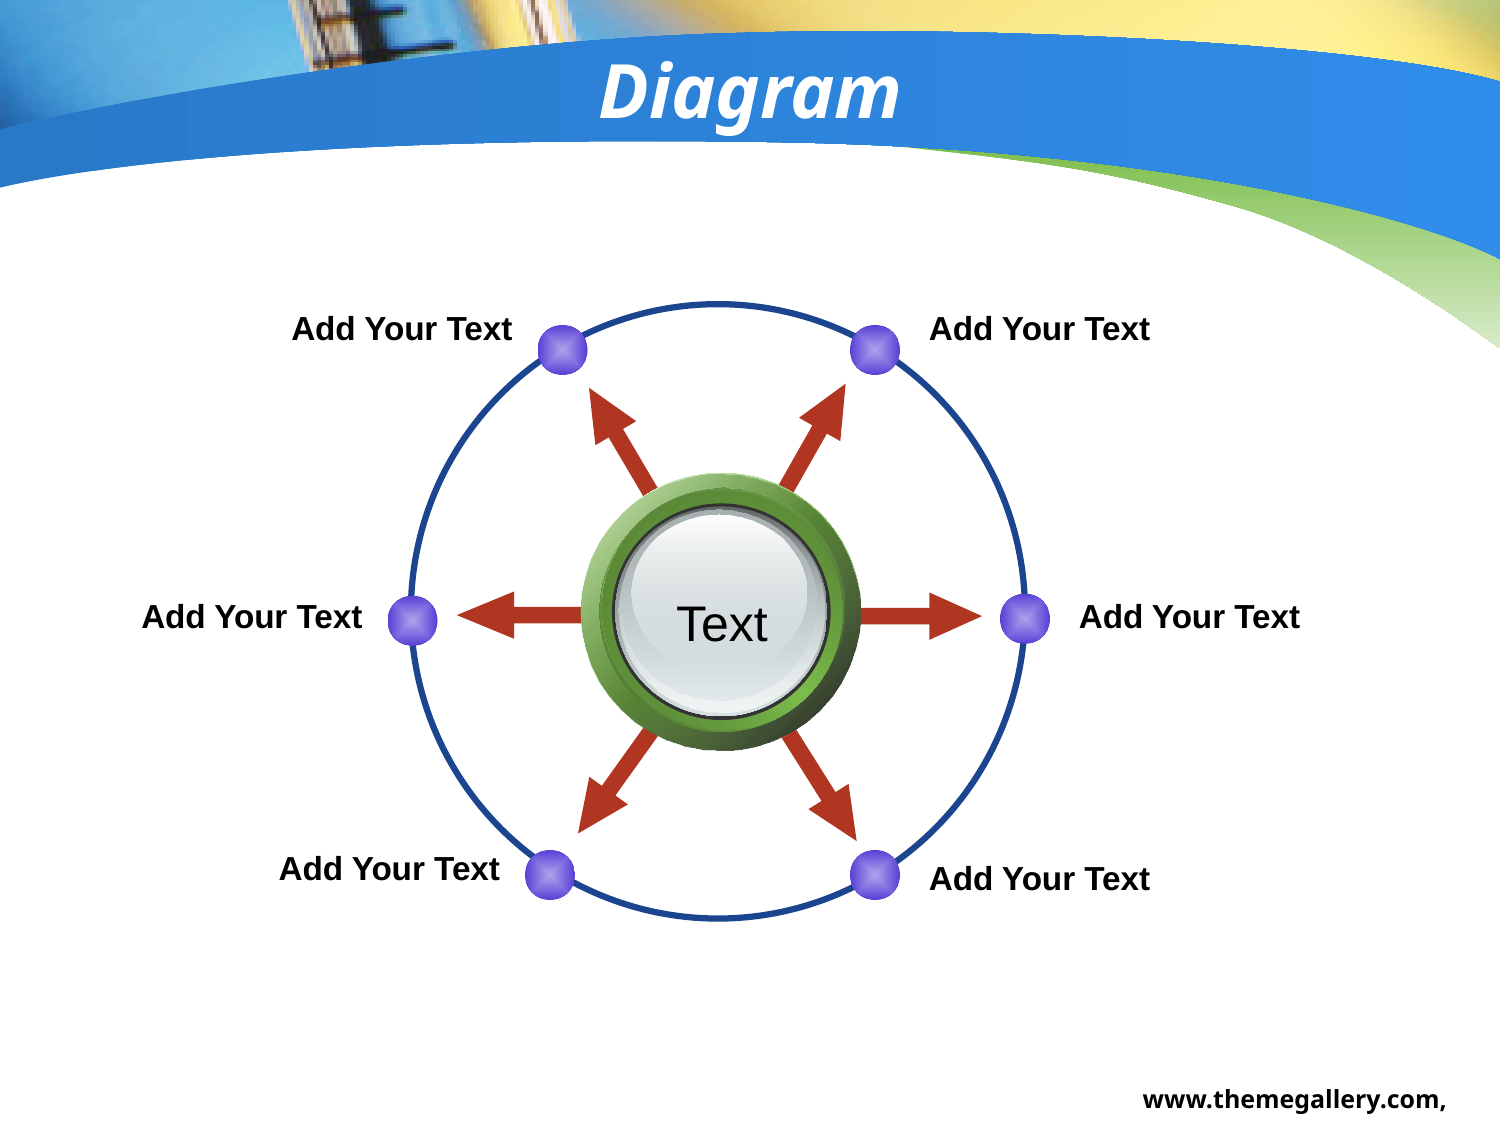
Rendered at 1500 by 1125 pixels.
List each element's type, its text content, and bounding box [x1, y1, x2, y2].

picture [0, 0, 1500, 129]
title Diagram [63, 42, 1438, 136]
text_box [122, 299, 1319, 919]
footer www.themegallery.com, [987, 1075, 1463, 1118]
